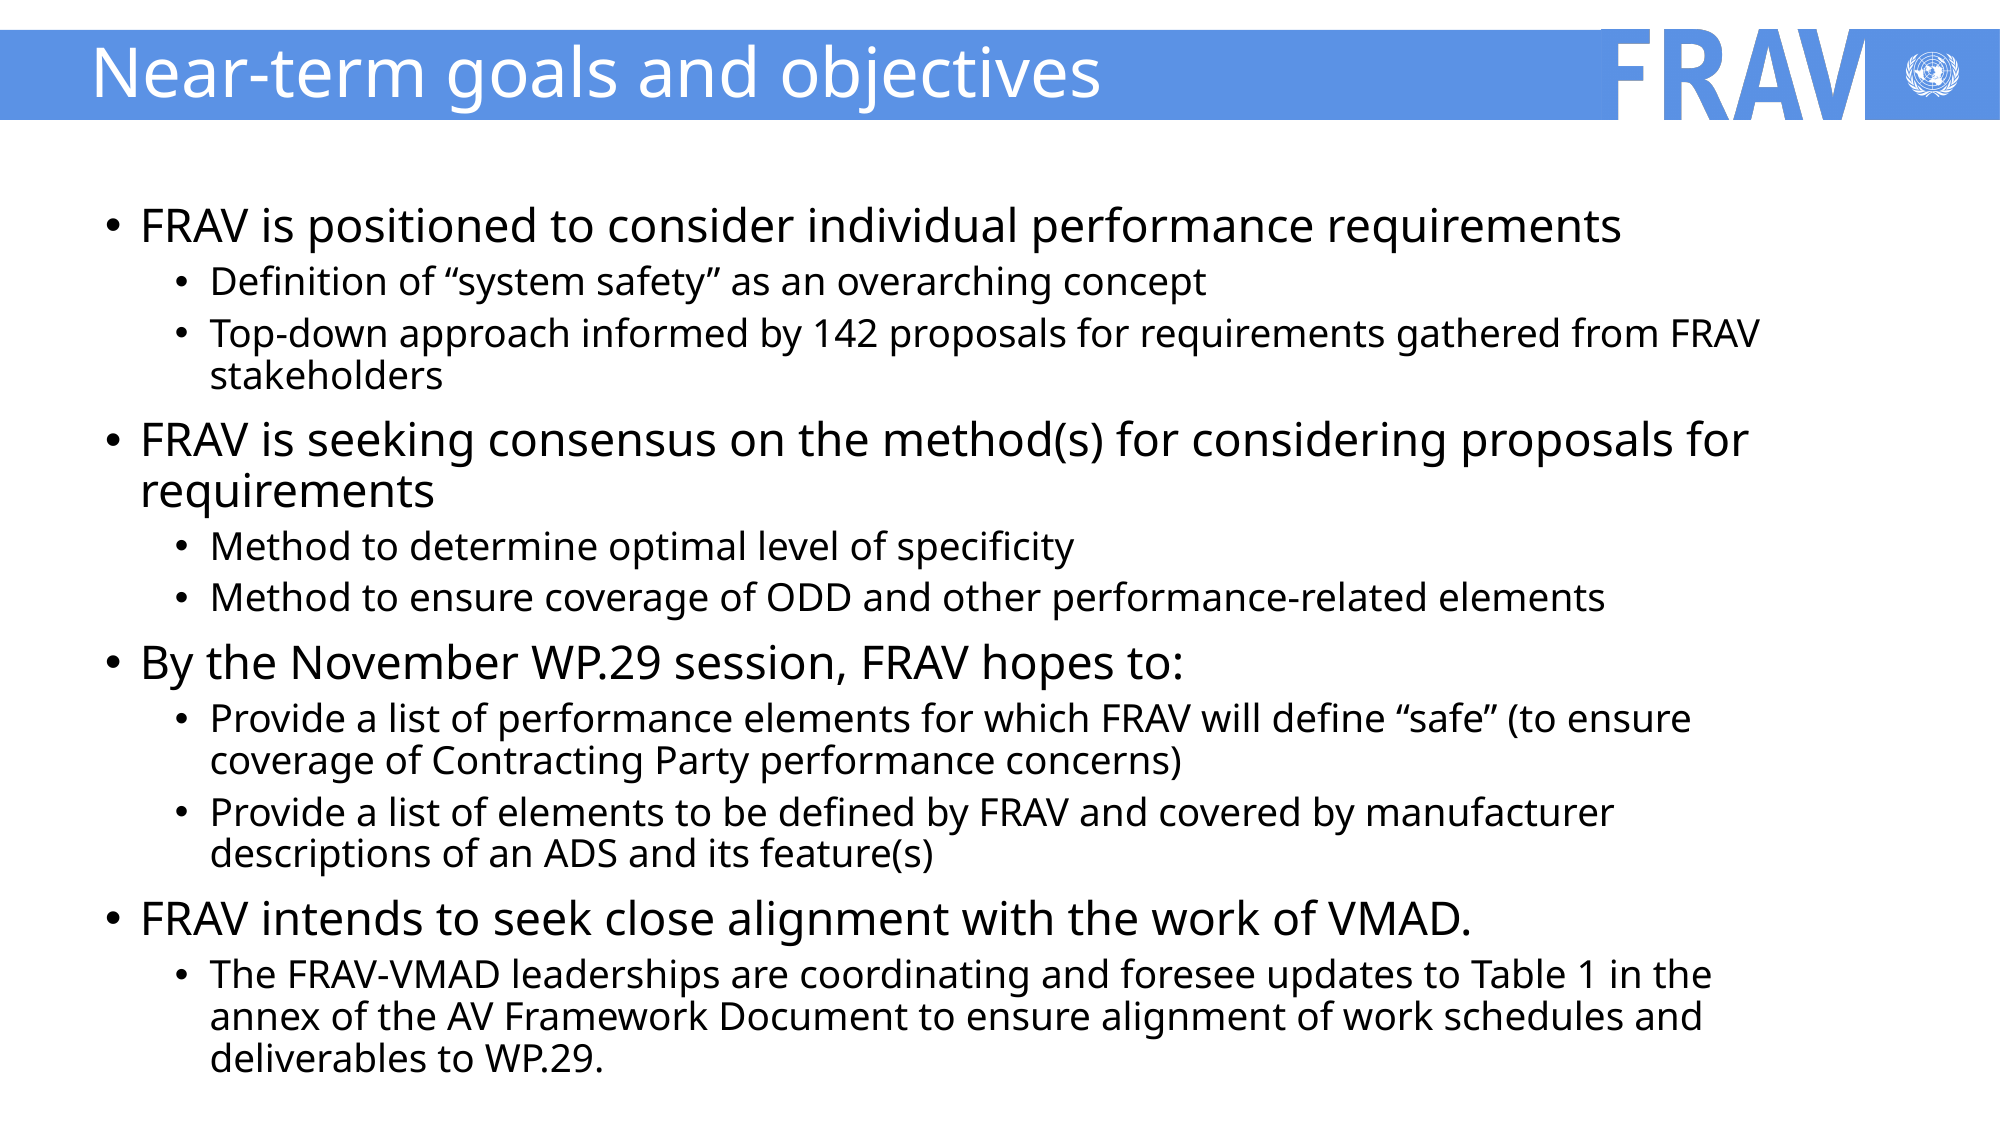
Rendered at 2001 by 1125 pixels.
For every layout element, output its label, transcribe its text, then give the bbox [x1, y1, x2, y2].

list FRAV is positioned to consider individual performance requirements Definition of “system safety” as an overarching concept Top-down approach informed by 142 proposals for requirements gathered from FRAV stakeholders FRAV is seeking consensus on the method(s) for considering proposals for requirements Method to determine optimal level of specificity Method to ensure coverage of ODD and other performance-related elements By the November WP.29 session, FRAV hopes to: Provide a list of performance elements for which FRAV will define “safe” (to ensure coverage of Contracting Party performance concerns) Provide a list of elements to be defined by FRAV and covered by manufacturer descriptions of an ADS and its feature(s) FRAV intends to seek close alignment with the work of VMAD. The FRAV-VMAD leaderships are coordinating and foresee updates to Table 1 in the annex of the AV Framework Document to ensure alignment of work schedules and deliverables to WP.29. [90, 195, 1815, 1095]
picture [1601, 29, 2000, 120]
title Near-term goals and objectives [75, 29, 1425, 120]
